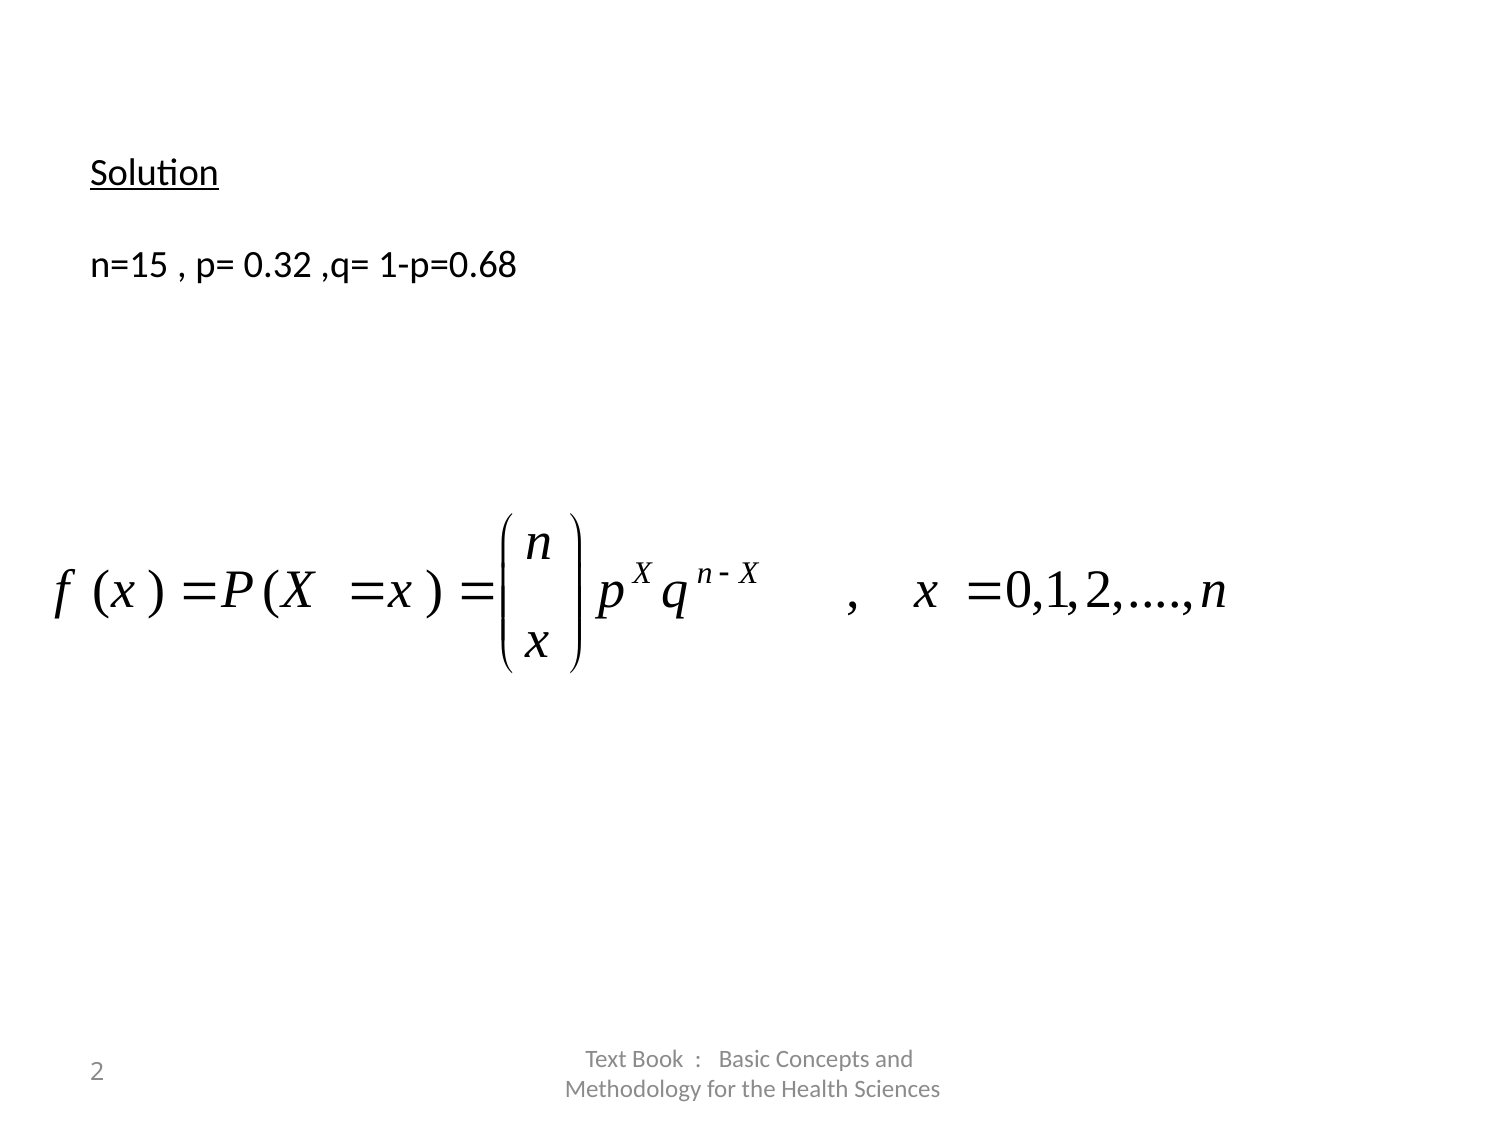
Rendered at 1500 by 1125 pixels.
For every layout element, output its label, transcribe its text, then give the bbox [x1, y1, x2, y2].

footer Text Book : Basic Concepts and Methodology for the Health Sciences [512, 1042, 988, 1103]
title Solution n=15 , p= 0.32 ,q= 1-p=0.68 [75, 45, 1425, 434]
slide_number 2 [75, 1042, 425, 1103]
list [46, 503, 1395, 685]
